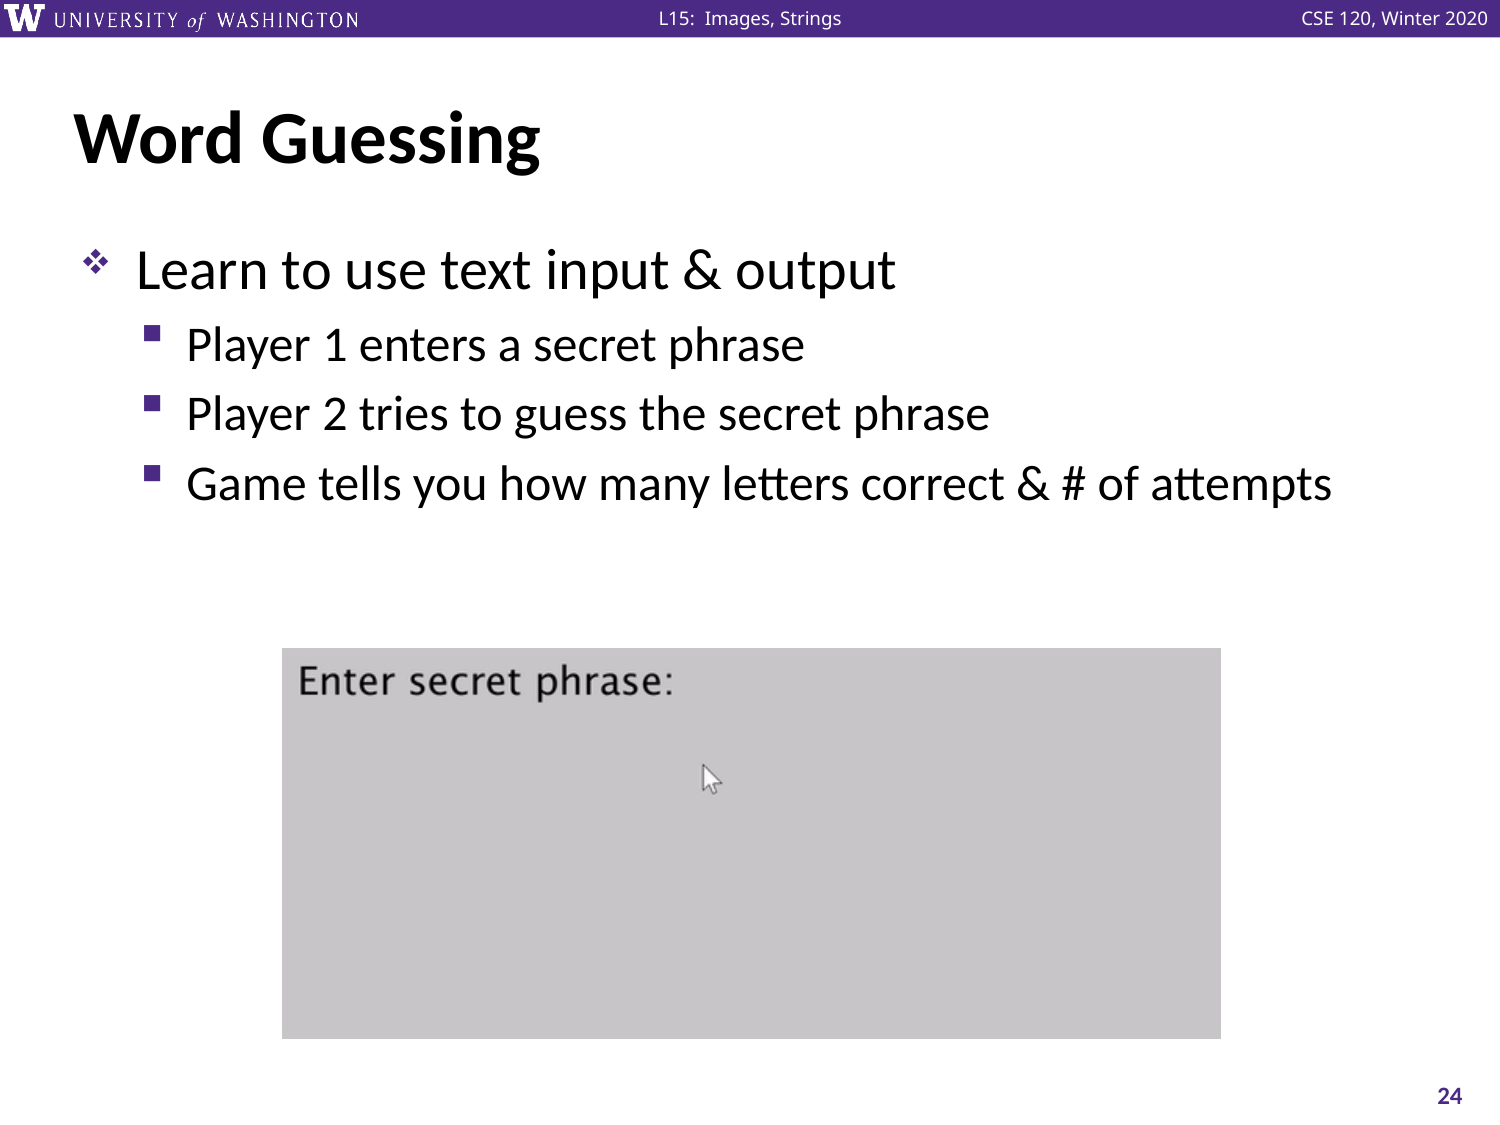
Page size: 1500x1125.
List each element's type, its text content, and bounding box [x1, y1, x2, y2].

title Word Guessing [58, 71, 1438, 197]
list Learn to use text input & output Player 1 enters a secret phrase Player 2 tries to guess the secret phrase Game tells you how many letters correct & # of attempts [64, 223, 1438, 1040]
slide_number 24 [1400, 1065, 1500, 1125]
picture [4, 4, 358, 32]
picture [282, 648, 1221, 1040]
